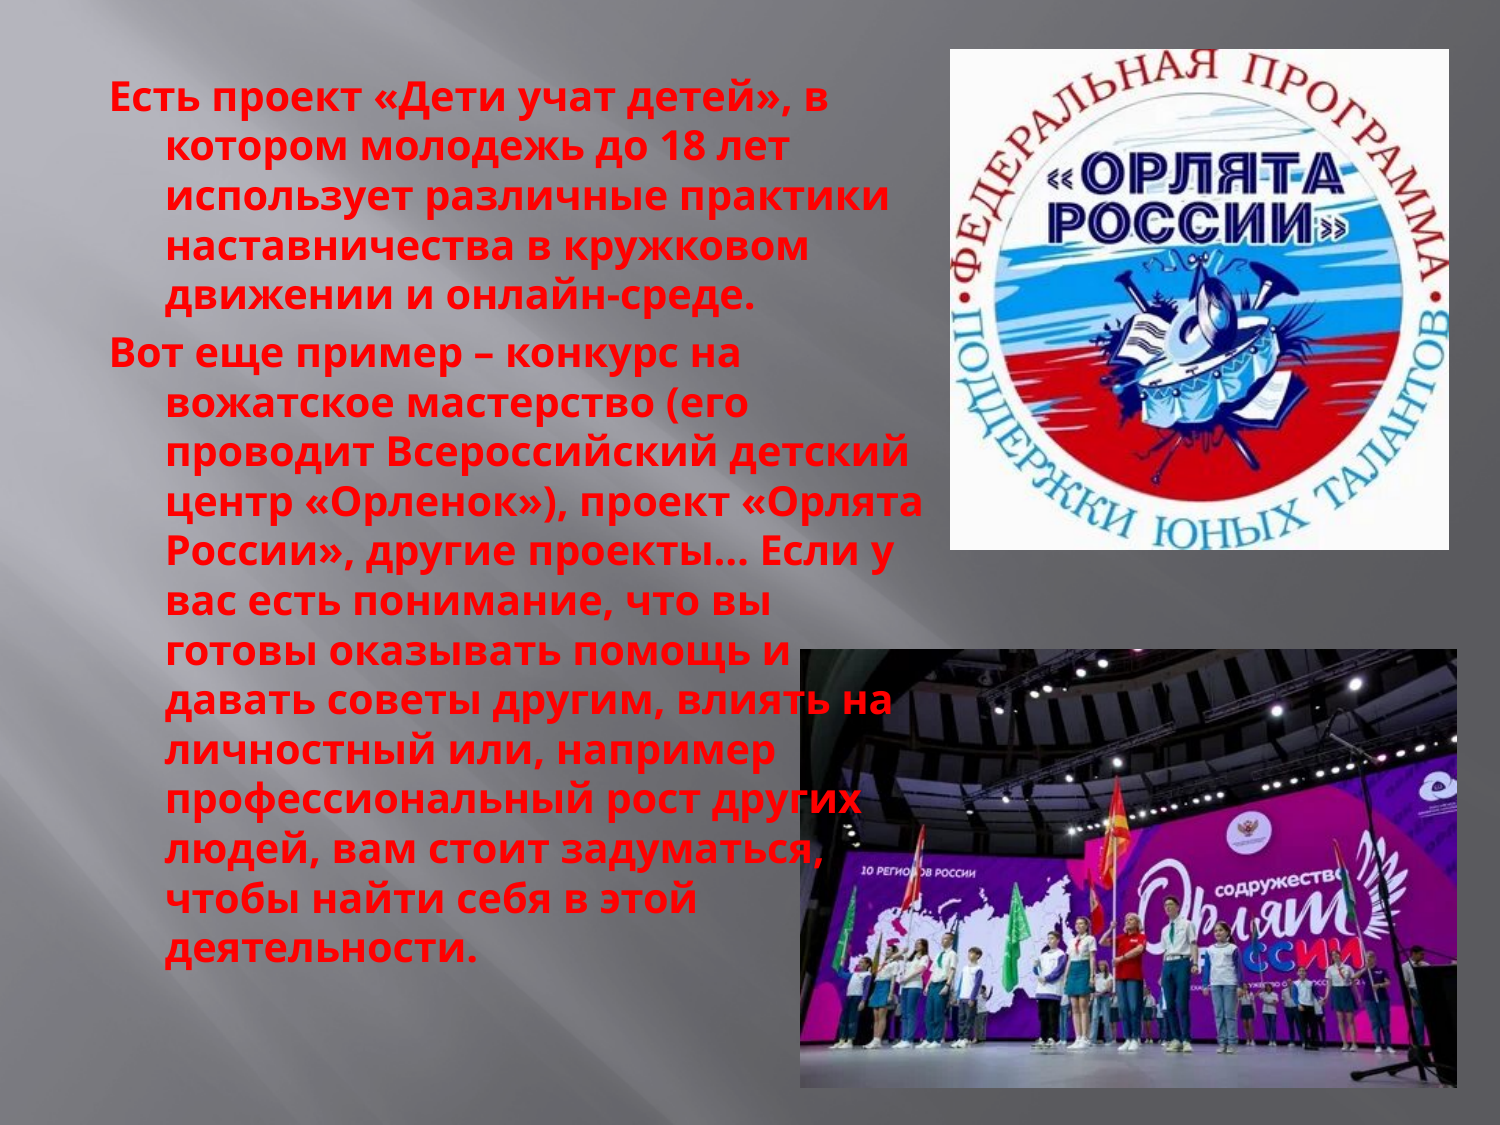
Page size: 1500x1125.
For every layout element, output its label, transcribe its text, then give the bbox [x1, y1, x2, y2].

picture [799, 649, 1457, 1088]
picture [949, 49, 1449, 551]
list Есть проект «Дети учат детей», в котором молодежь до 18 лет использует различные практики наставничества в кружковом движении и онлайн-среде. Вот еще пример – конкурс на вожатское мастерство (его проводит Всероссийский детский центр «Орленок»), проект «Орлята России», другие проекты… Если у вас есть понимание, что вы готовы оказывать помощь и давать советы другим, влиять на личностный или, например профессиональный рост других людей, вам стоит задуматься, чтобы найти себя в этой деятельности. [75, 62, 950, 1035]
